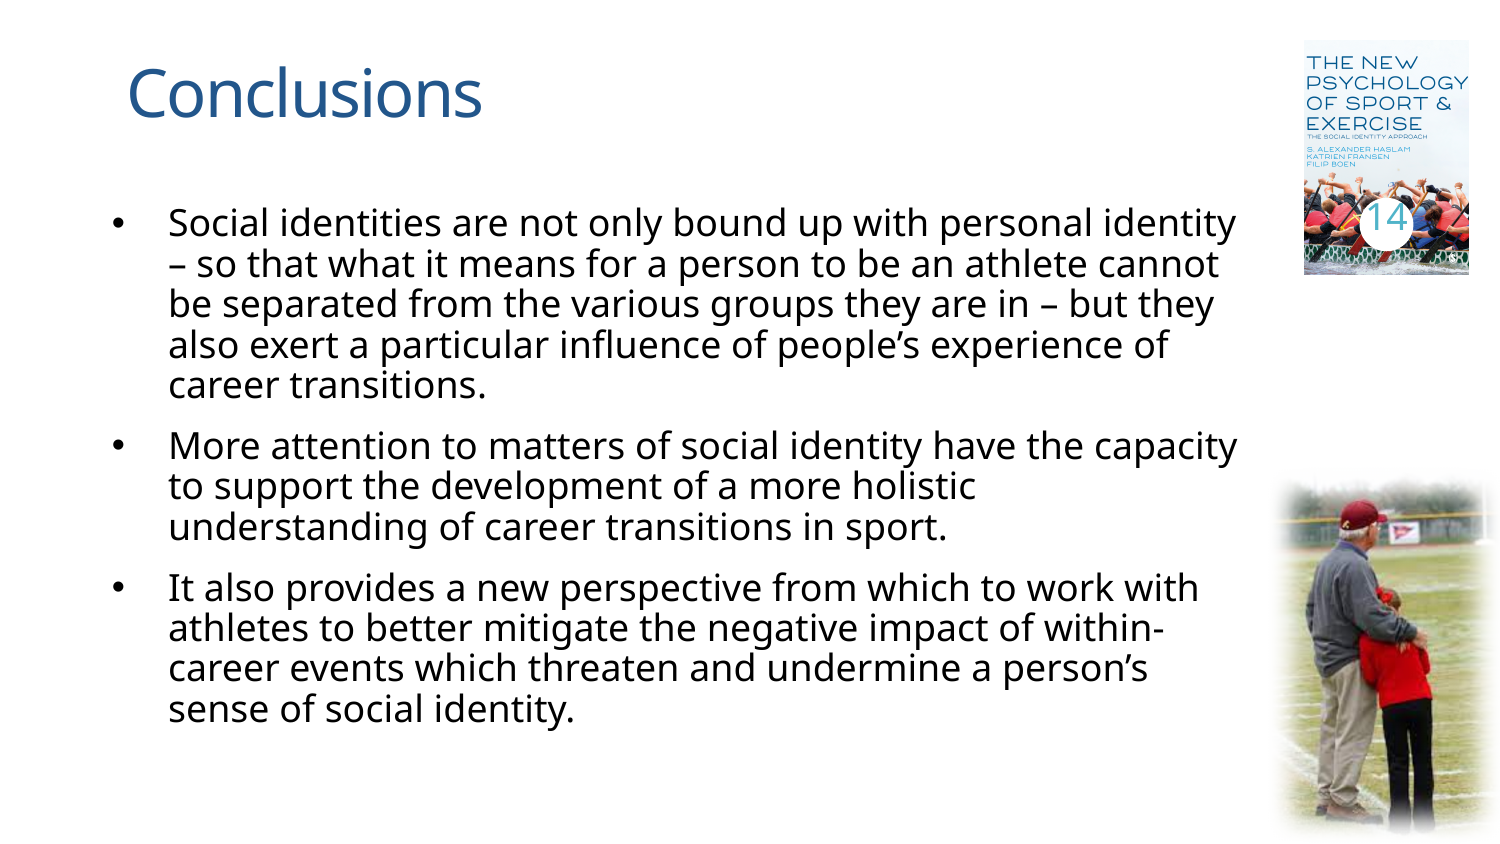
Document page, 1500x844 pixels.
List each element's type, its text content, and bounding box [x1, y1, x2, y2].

picture [1304, 40, 1469, 275]
slide_number 14 [1344, 79, 1429, 252]
title Conclusions [111, 55, 1387, 142]
picture [1267, 465, 1500, 844]
list Social identities are not only bound up with personal identity – so that what it means for a person to be an athlete cannot be separated from the various groups they are in – but they also exert a particular influence of people’s experience of career transitions. More attention to matters of social identity have the capacity to support the development of a more holistic understanding of career transitions in sport. It also provides a new perspective from which to work with athletes to better mitigate the negative impact of within-career events which threaten and undermine a person’s sense of social identity. [96, 196, 1255, 795]
